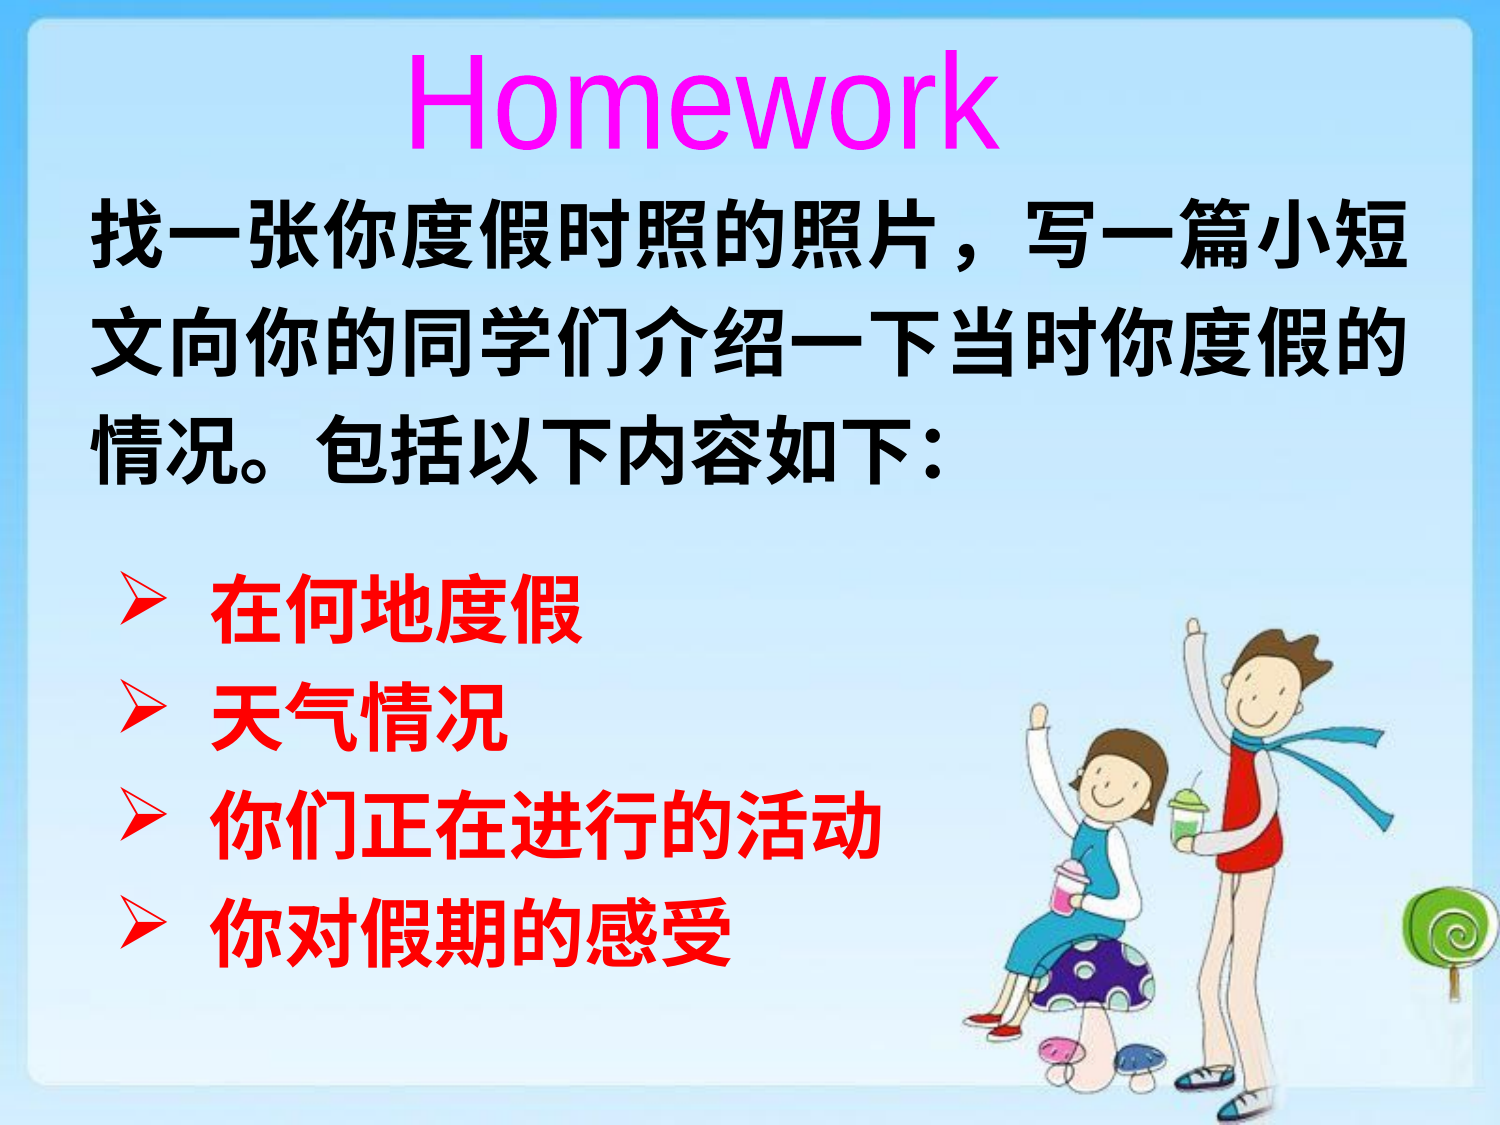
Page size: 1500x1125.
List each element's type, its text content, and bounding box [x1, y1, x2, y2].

picture [0, 0, 1500, 1125]
text_box 找一张你度假时照的照片，写一篇小短文向你的同学们介绍一下当时你度假的情况。包括以下内容如下： [74, 162, 1425, 502]
text_box 在何地度假 天气情况 你们正在进行的活动 你对假期的感受 [99, 537, 938, 984]
